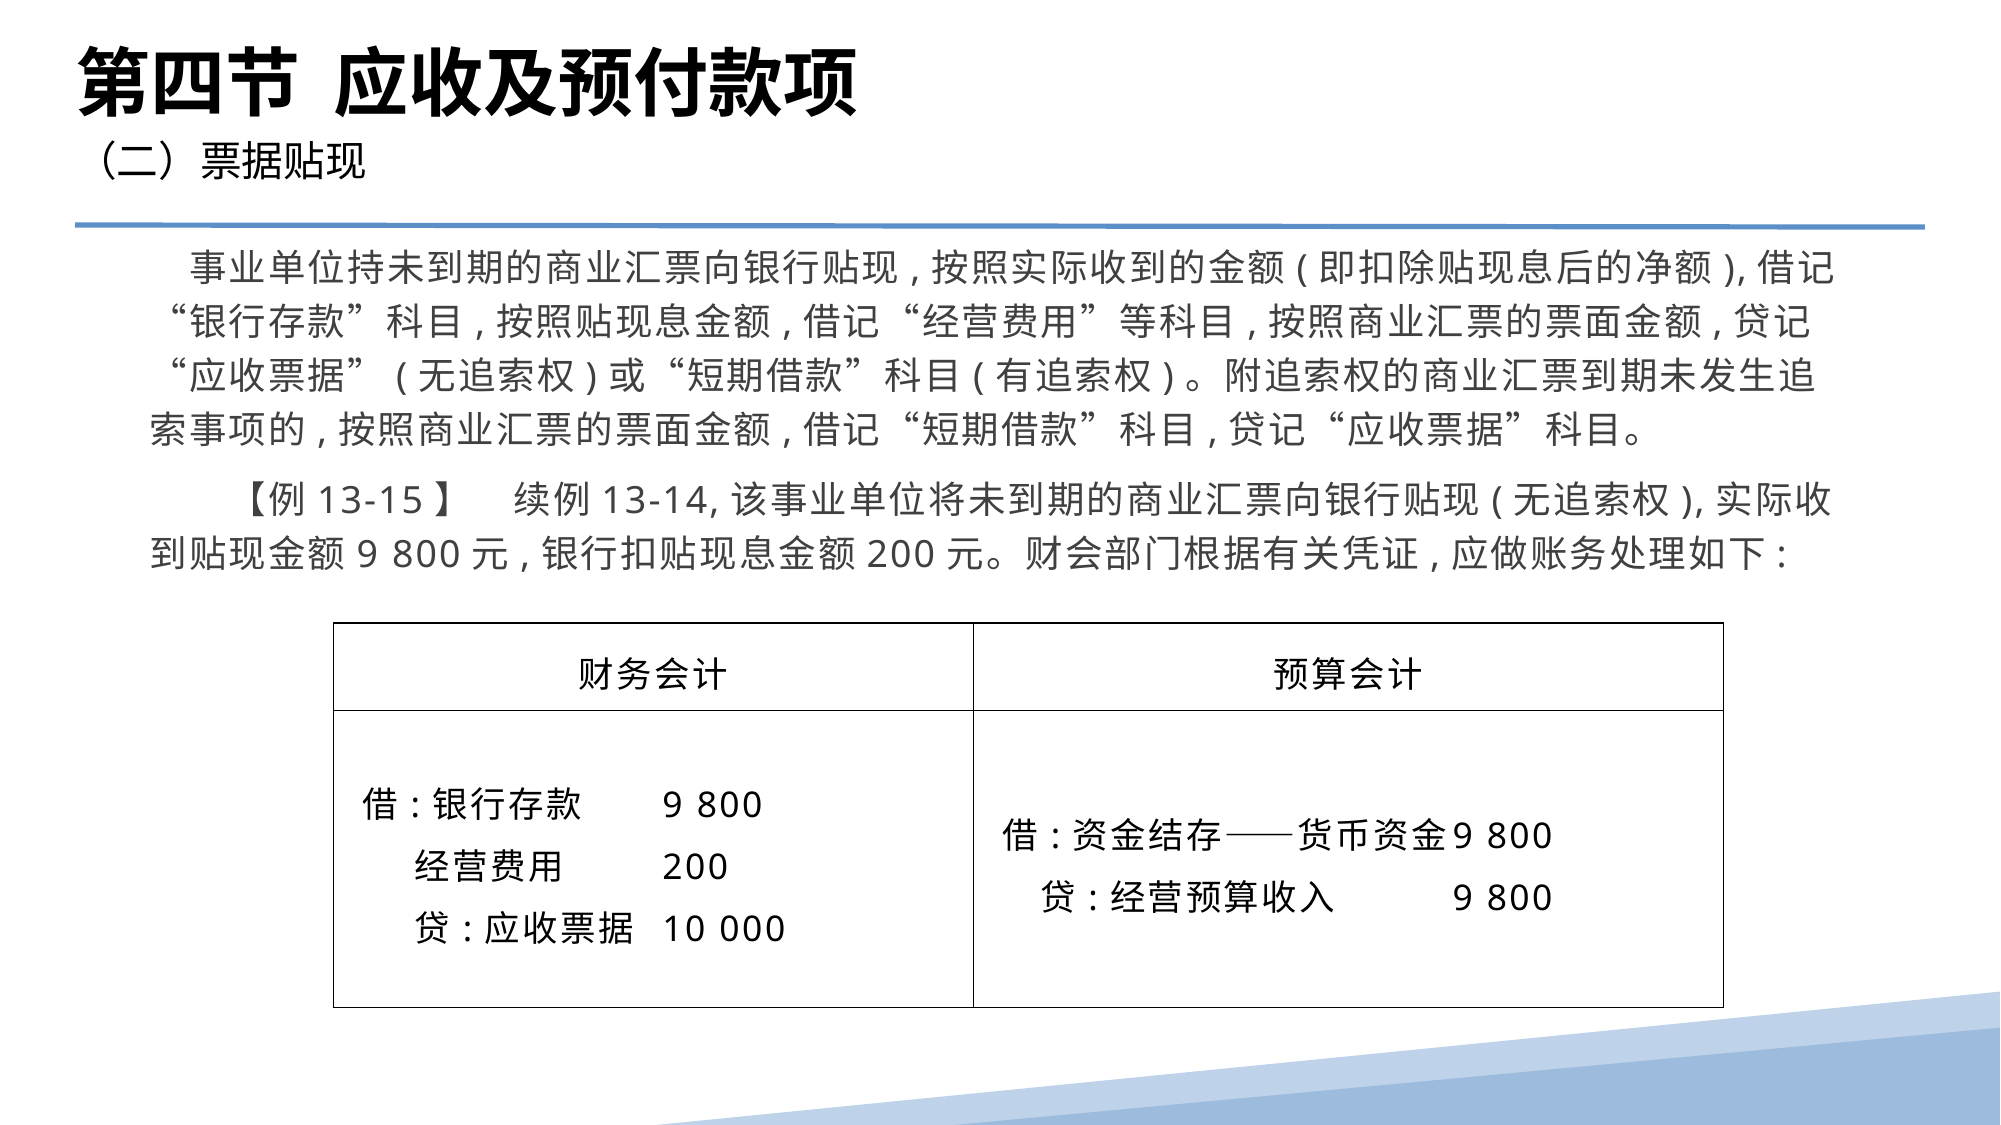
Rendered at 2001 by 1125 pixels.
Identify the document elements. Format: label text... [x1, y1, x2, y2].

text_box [656, 991, 2000, 1125]
table_header 预算会计 [974, 624, 1723, 710]
table_header 财务会计 [334, 624, 973, 710]
table_cell 借:银行存款 9 800 经营费用 200 贷:应收票据 10 000 [334, 711, 973, 1007]
text_box 事业单位持未到期的商业汇票向银行贴现,按照实际收到的金额(即扣除贴现息后的净额),借记“银行存款”科目,按照贴现息金额,借记“经营费用”等科目,按照商业汇票的票面金额,贷记“应收票据”(无追索权)或“短期借款”科目(有追索权)。附追索权的商业汇票到期未发生追索事项的,按照商业汇票的票面金额,借记“短期借款”科目,贷记“应收票据”科目。 【例13-15】 续例13-14,该事业单位将未到期的商业汇票向银行贴现(无追索权),实际收到贴现金额9 800元,银行扣贴现息金额200元。财会部门根据有关凭证,应做账务处理如下: [139, 228, 1861, 584]
text_box 第四节 应收及预付款项 [75, 24, 1925, 124]
table_cell 借:资金结存——货币资金 9 800 贷:经营预算收入 9 800 [974, 711, 1723, 991]
text_box （二）票据贴现 [75, 124, 1925, 200]
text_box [74, 224, 1925, 228]
